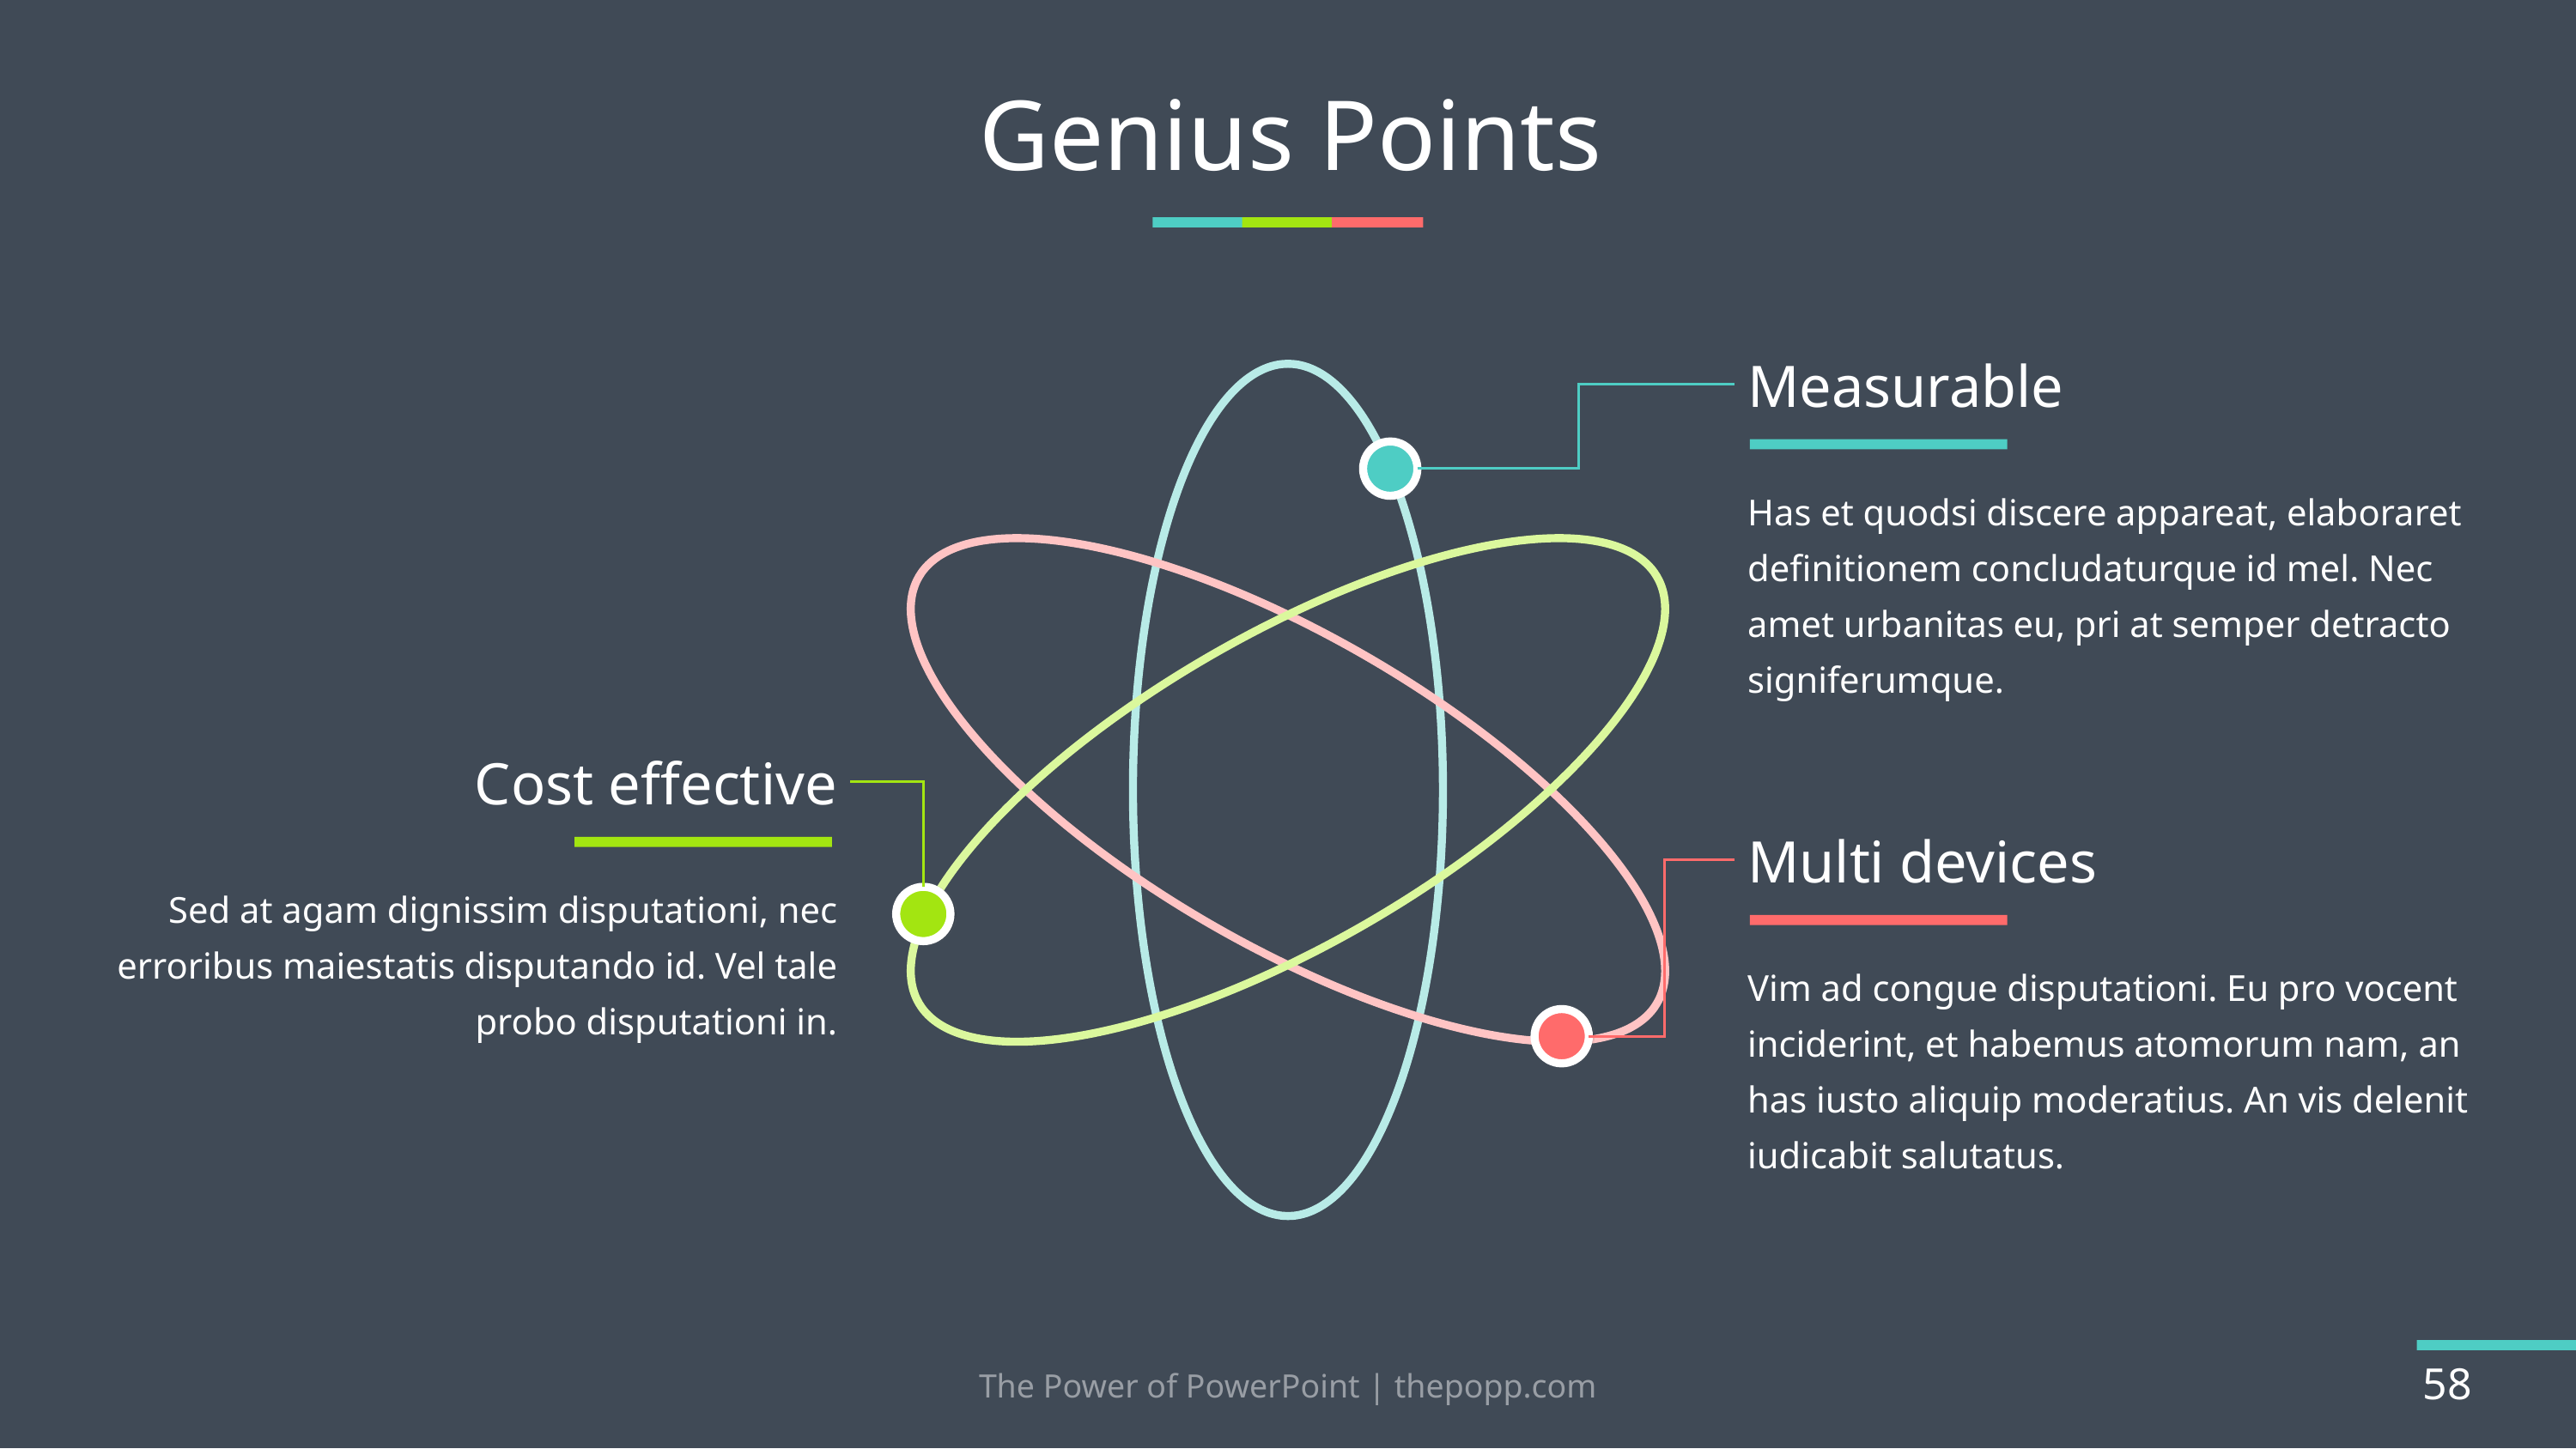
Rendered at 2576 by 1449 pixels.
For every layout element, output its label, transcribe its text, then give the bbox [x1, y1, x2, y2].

footer The Power of PowerPoint | thepopp.com [853, 1349, 1723, 1427]
title Genius Points [69, 49, 2512, 230]
list Has et quodsi discere appareat, elaboraret definitionem concludaturque id mel. Nec amet urbanitas eu, pri at semper detracto signiferumque. [1735, 470, 2500, 724]
slide_number 58 [2409, 1351, 2576, 1421]
list Multi devices [1735, 807, 2500, 912]
list Measurable [1735, 331, 2500, 437]
list Sed at agam dignissim disputationi, nec erroribus maiestatis disputando id. Vel tale probo disputationi in. [73, 868, 851, 1121]
list Cost effective [73, 729, 851, 834]
list Vim ad congue disputationi. Eu pro vocent inciderint, et habemus atomorum nam, an has iusto aliquip moderatius. An vis delenit iudicabit salutatus. [1735, 946, 2500, 1200]
